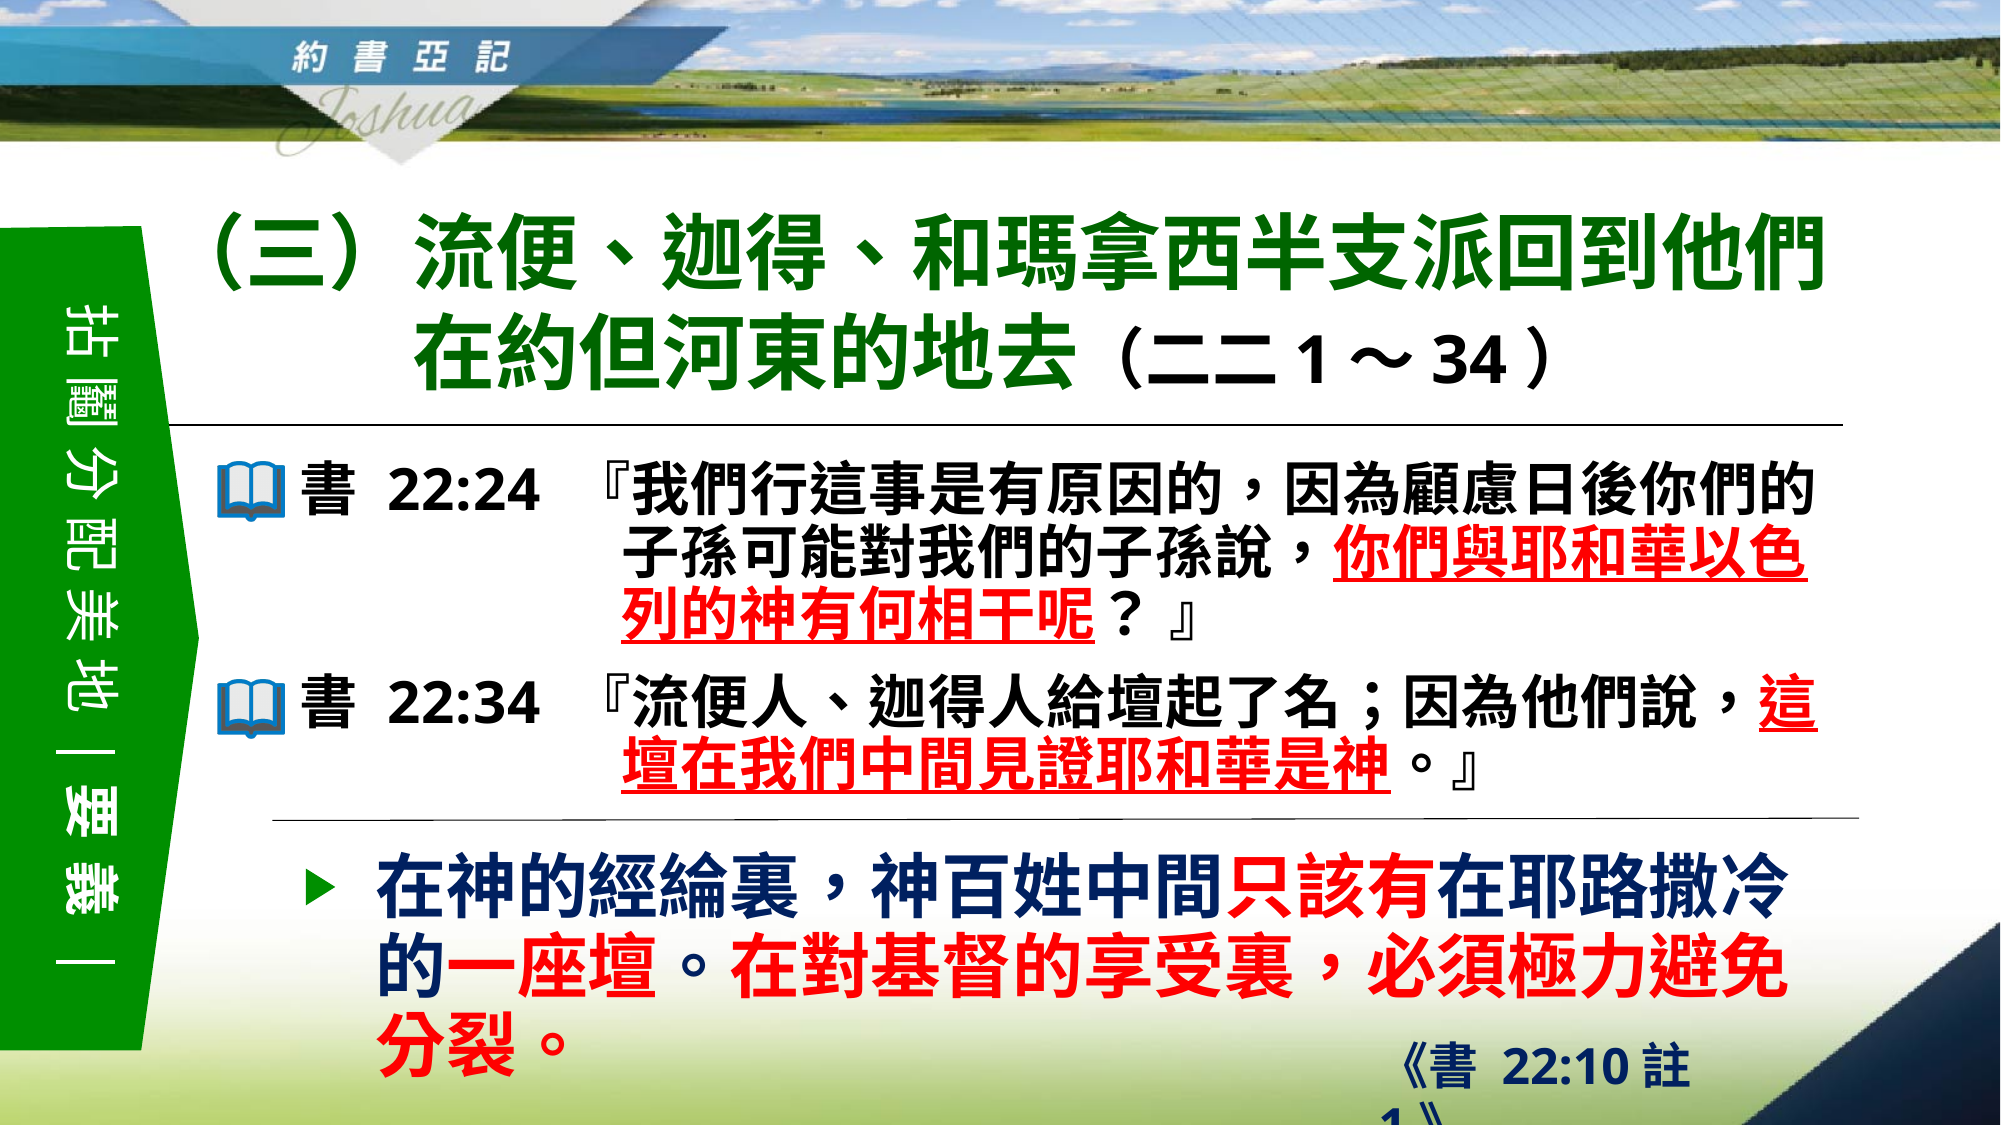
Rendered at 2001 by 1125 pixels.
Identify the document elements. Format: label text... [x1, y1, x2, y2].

text_box [0, 224, 200, 1052]
text_box （三）流便、迦得、和瑪拿西半支派回到他們在約但河東的地去（二二1～34） [147, 192, 1875, 408]
text_box 《書 22:10註1》 [1363, 1026, 1809, 1125]
text_box 在神的經綸裏，神百姓中間只該有在耶路撒冷的一座壇。在對基督的享受裏，必須極力避免分裂。 [360, 839, 1845, 1094]
text_box [304, 866, 338, 908]
text_box 書 22:24 『我們行這事是有原因的，因為顧慮日後你們的子孫可能對我們的子孫說，你們與耶和華以色列的神有何相干呢？ 』 書 22:34 『流便人、迦得人給壇起了名；因為他們說，這壇在我們中間見證耶和華是神。』 [284, 452, 1875, 805]
text_box 拈鬮分配美地 要義 [36, 288, 135, 1013]
picture [0, 0, 2001, 1125]
